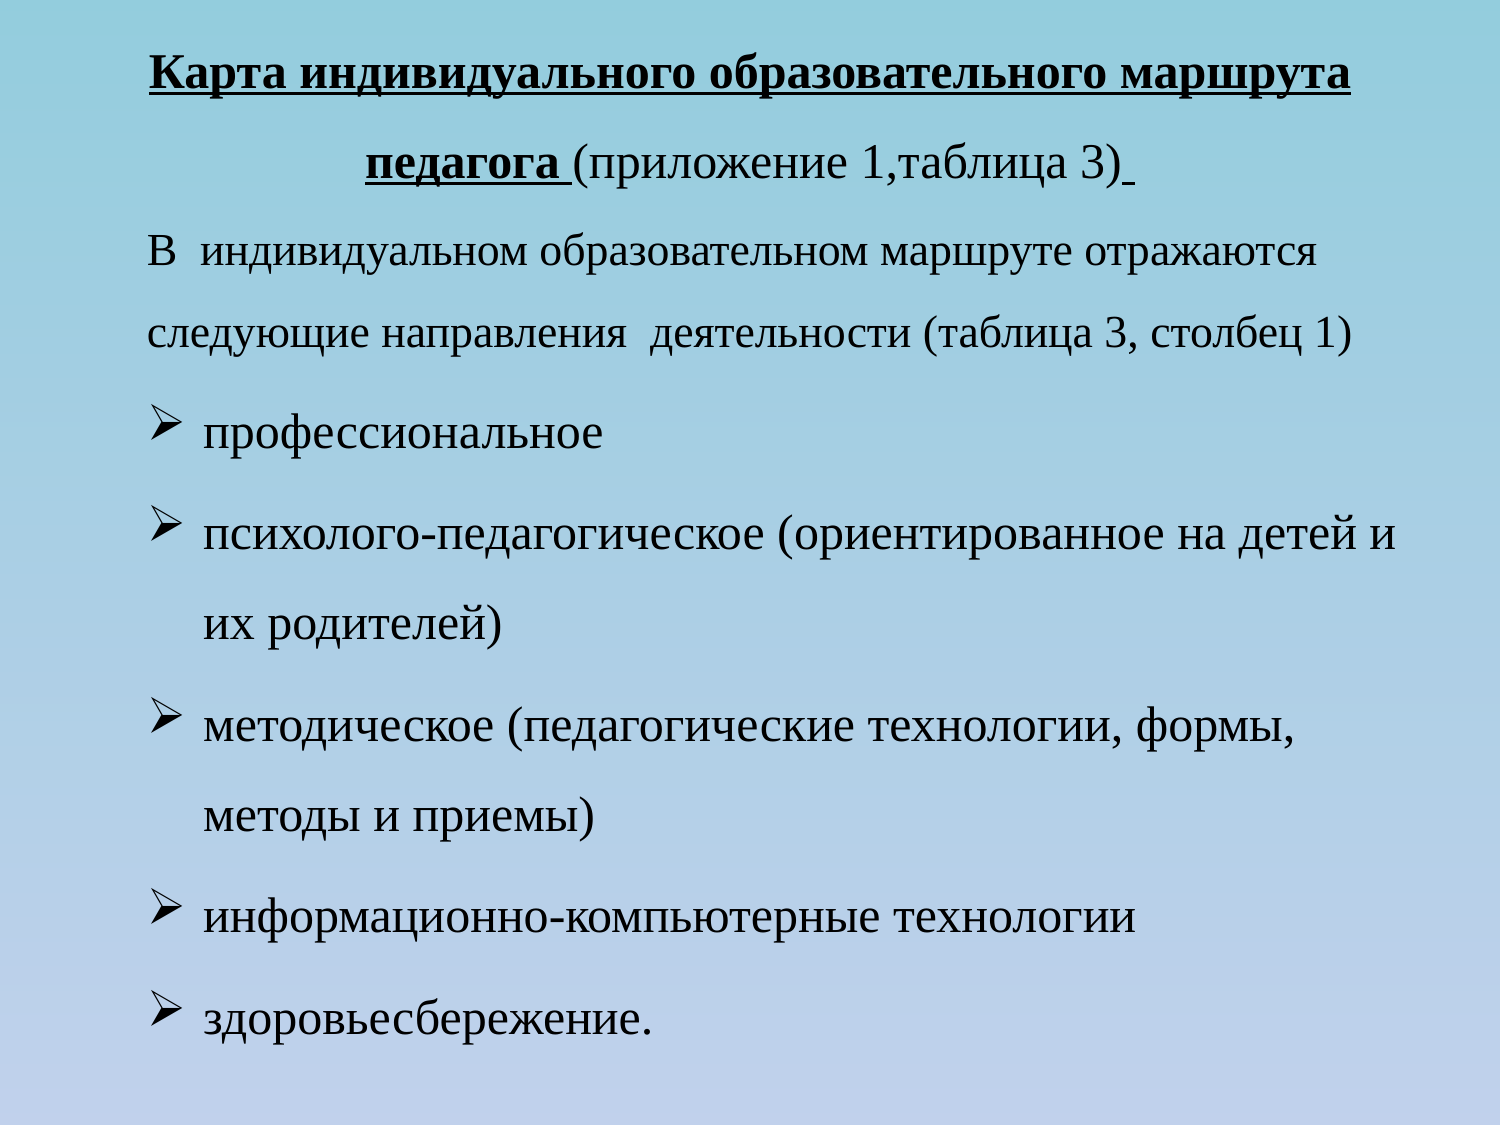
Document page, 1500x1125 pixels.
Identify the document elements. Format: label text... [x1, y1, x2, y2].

list В индивидуальном образовательном маршруте отражаются следующие направления деятельности (таблица 3, столбец 1) профессиональное психолого-педагогическое (ориентированное на детей и их родителей) методическое (педагогические технологии, формы, методы и приемы) информационно-компьютерные технологии здоровьесбережение. [76, 184, 1427, 1106]
title Карта индивидуального образовательного маршрута педагога (приложение 1,таблица 3) [75, 0, 1425, 256]
